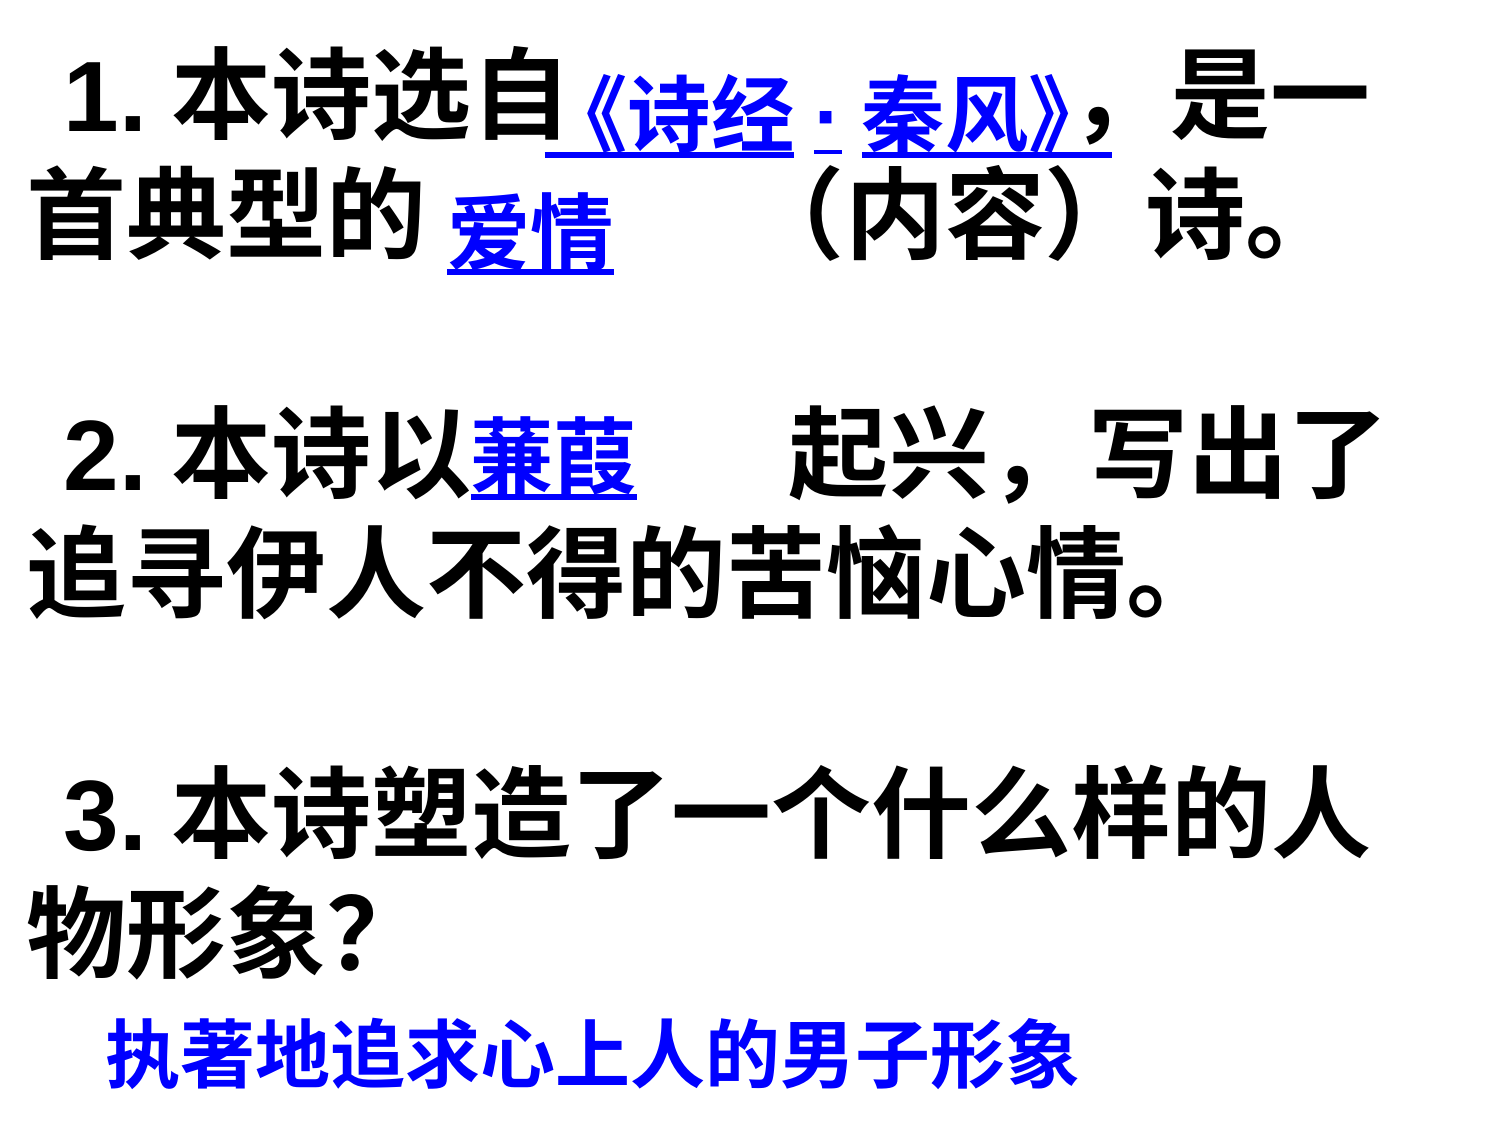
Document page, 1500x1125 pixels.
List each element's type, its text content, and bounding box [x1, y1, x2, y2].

text_box 1.本诗选自 ，是一首典型的 （内容）诗。 2.本诗以 起兴，写出了追寻伊人不得的苦恼心情。 3.本诗塑造了一个什么样的人物形象？ [11, 23, 1483, 998]
text_box 执著地追求心上人的男子形象 [53, 1000, 1424, 1105]
text_box 《诗经·秦风》 [529, 54, 1127, 170]
text_box 蒹葭 [456, 397, 653, 512]
text_box 爱情 [432, 172, 629, 288]
